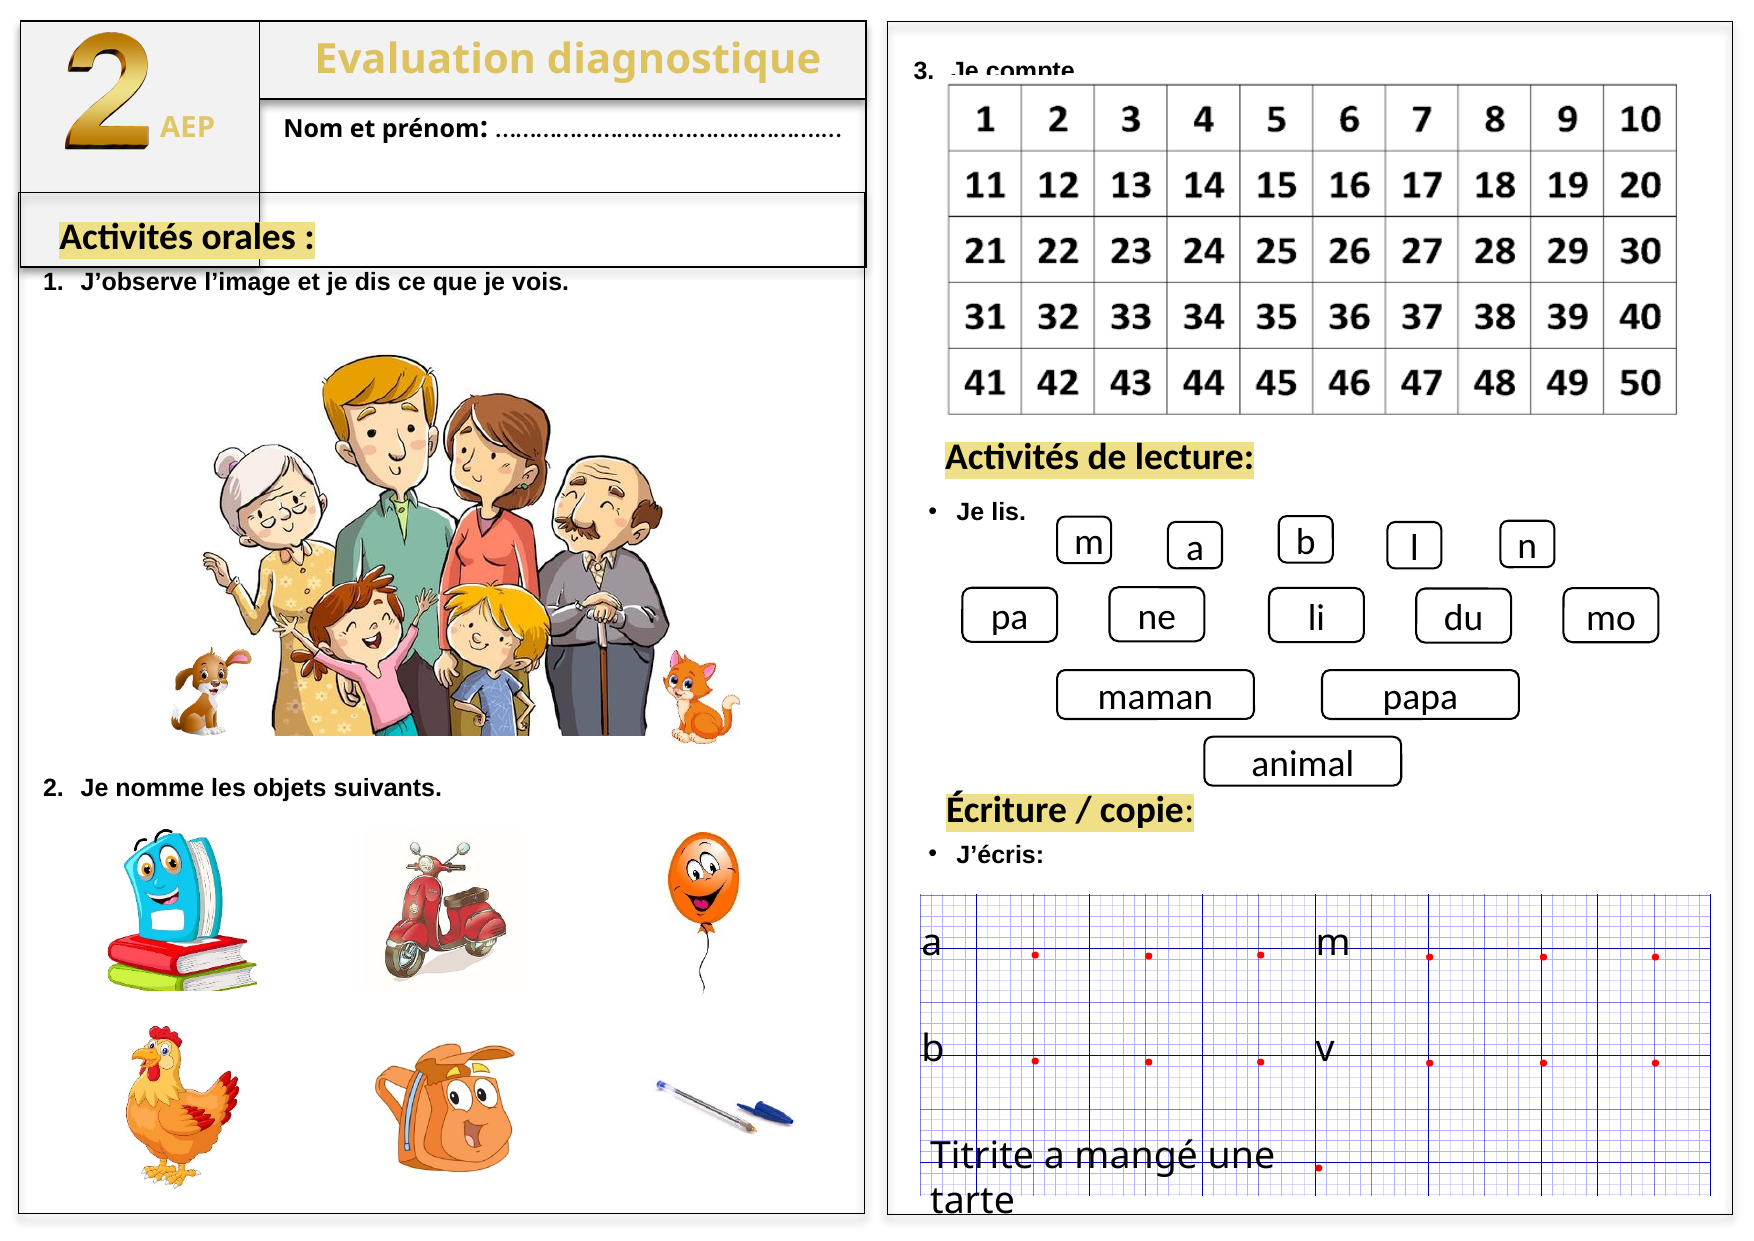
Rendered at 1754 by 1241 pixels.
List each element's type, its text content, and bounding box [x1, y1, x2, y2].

text_box [18, 192, 865, 1214]
text_box l [1386, 520, 1443, 570]
text_box mo [1562, 587, 1660, 644]
text_box Je nomme les objets suivants. [28, 763, 858, 809]
table_header [21, 22, 259, 191]
picture [650, 1057, 800, 1158]
text_box n [1499, 519, 1556, 569]
text_box b [1277, 515, 1334, 564]
text_box Je lis. [913, 473, 1744, 534]
text_box ne [1108, 586, 1206, 643]
text_box li [1267, 586, 1365, 644]
text_box du [1415, 587, 1513, 644]
picture [107, 829, 257, 991]
picture [943, 75, 1684, 426]
picture [171, 322, 740, 744]
table_cell Nom et prénom: ………………………..……………….… [260, 100, 865, 192]
picture [902, 884, 1725, 1196]
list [37, 20, 176, 160]
text_box Titrite a mangé une tarte [915, 1196, 1322, 1229]
text_box m [1056, 515, 1113, 565]
text_box animal [1203, 735, 1403, 787]
text_box pa [961, 586, 1059, 643]
text_box AEP [176, 101, 284, 152]
picture [668, 832, 739, 995]
text_box Écriture / copie: [931, 777, 1317, 830]
text_box Activités de lecture: [930, 424, 1316, 473]
text_box [887, 21, 1733, 1215]
text_box J’écris: [913, 830, 1661, 876]
text_box J’observe l’image et je dis ce que je vois. [28, 257, 858, 303]
text_box maman [1056, 669, 1256, 721]
text_box papa [1320, 669, 1520, 721]
picture [363, 829, 526, 991]
text_box a [1166, 520, 1224, 570]
text_box Je compte. [898, 32, 1729, 92]
picture [370, 1035, 520, 1179]
table_header Evaluation diagnostique [260, 22, 865, 98]
picture [126, 1026, 239, 1189]
text_box Activités orales : [44, 204, 430, 257]
